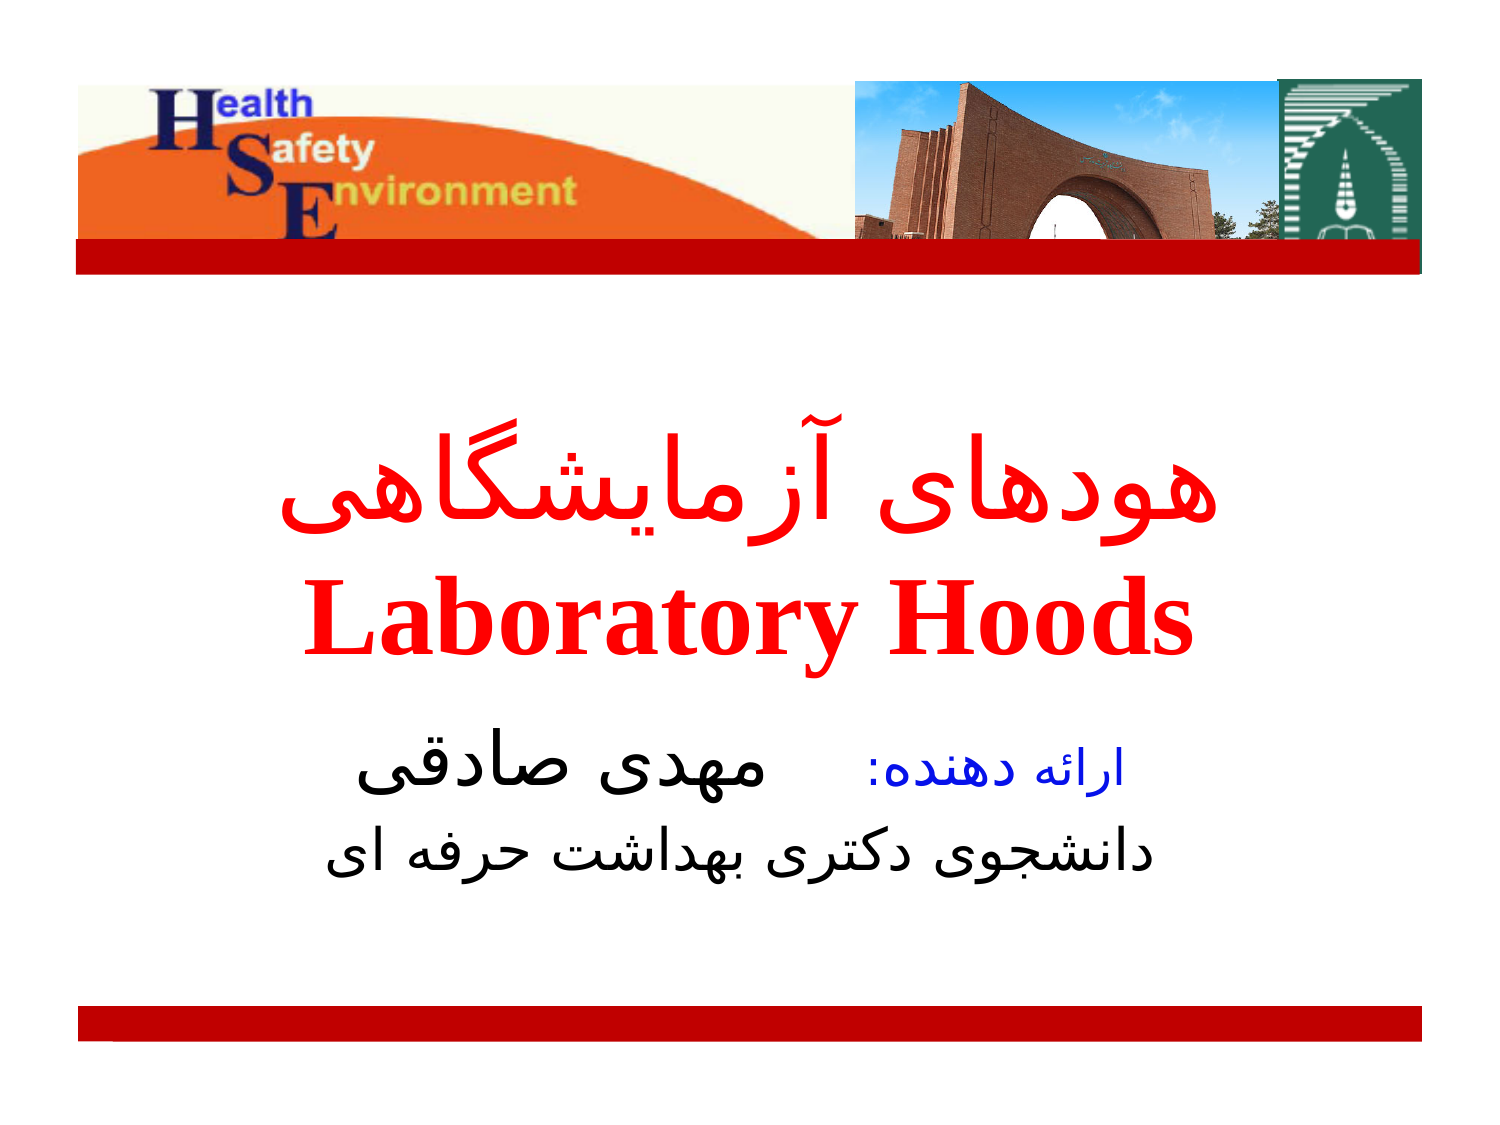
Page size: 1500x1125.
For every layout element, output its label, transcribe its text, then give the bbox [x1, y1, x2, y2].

picture [78, 79, 1422, 274]
title هودهای آزمایشگاهی Laboratory Hoods [0, 398, 1500, 686]
list ارائه دهنده: مهدی صادقی دانشجوی دکتری بهداشت حرفه ای [75, 703, 1407, 957]
